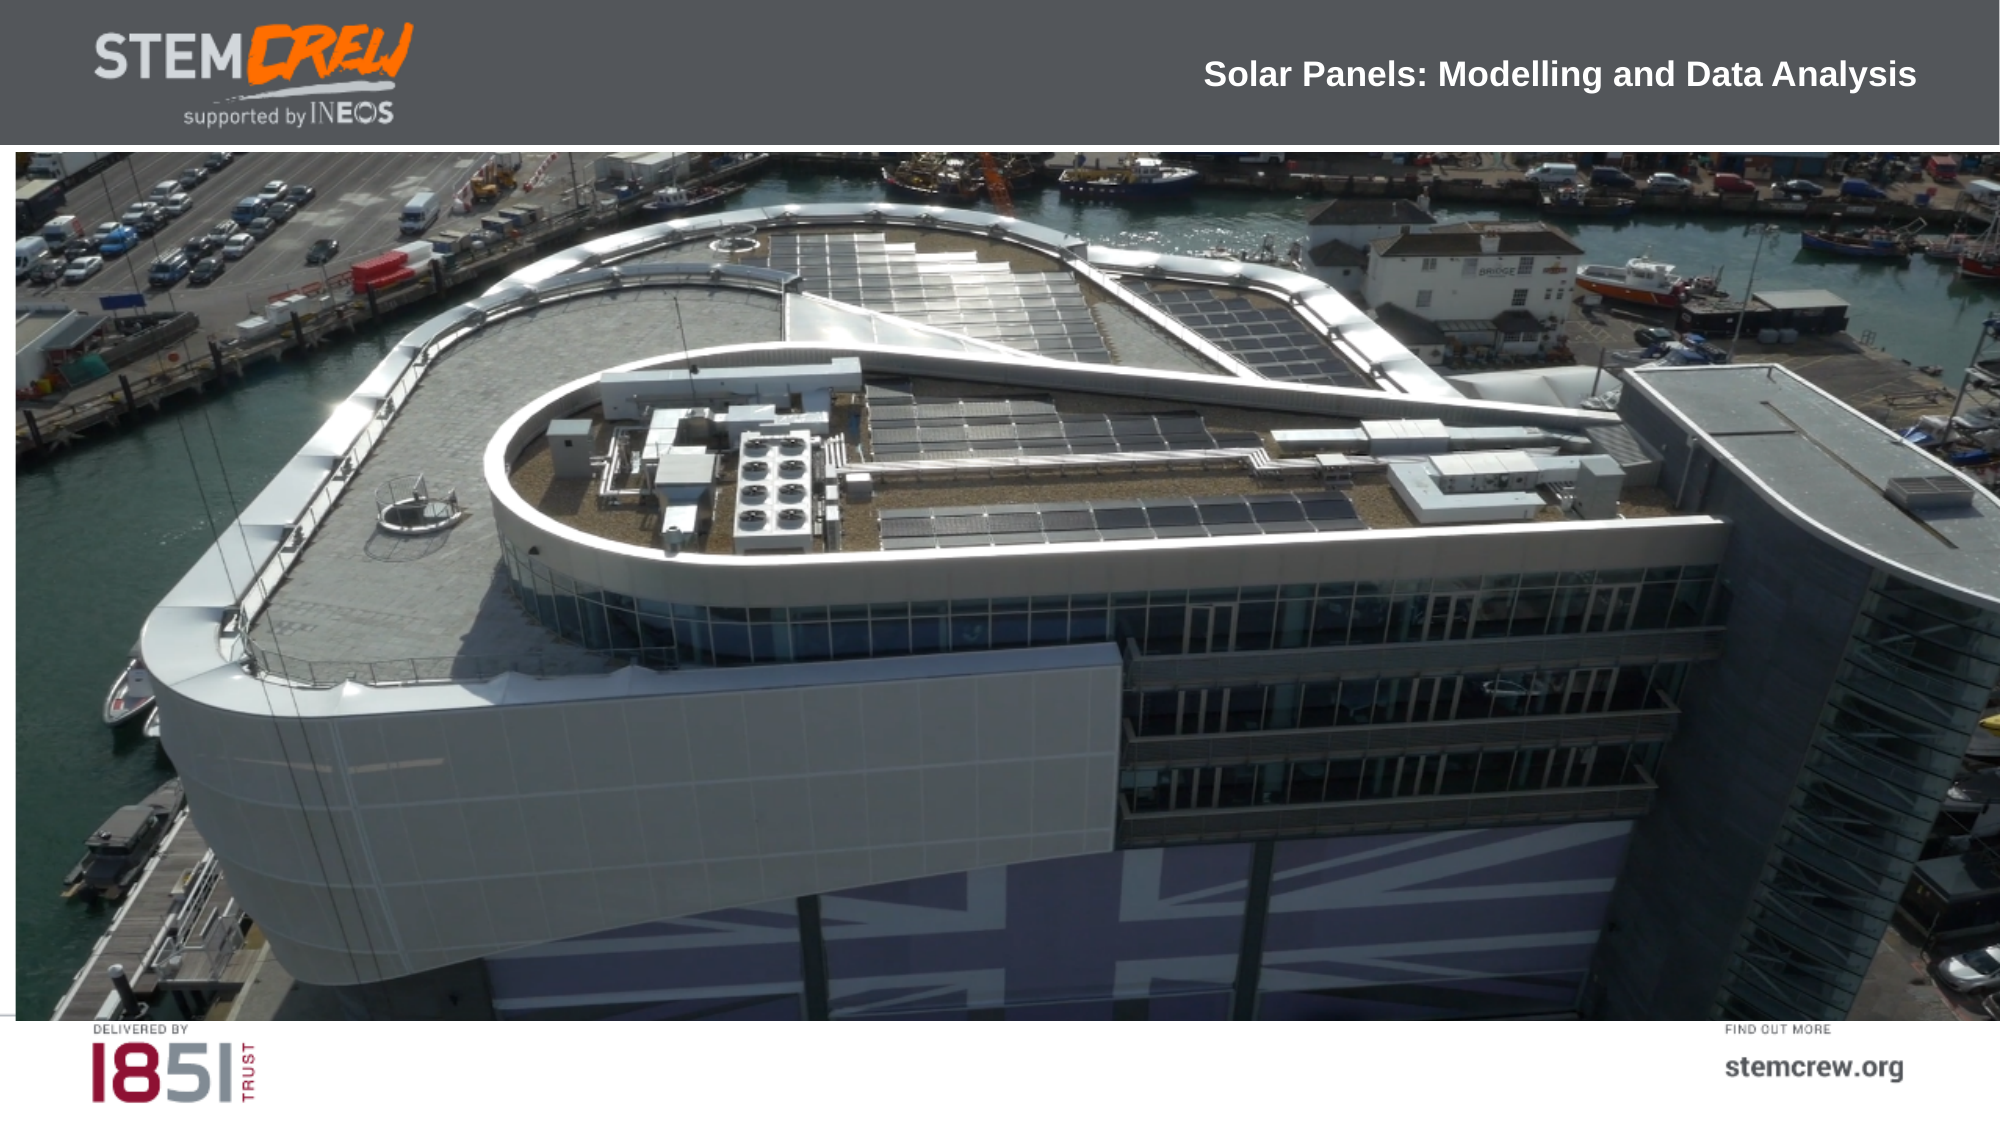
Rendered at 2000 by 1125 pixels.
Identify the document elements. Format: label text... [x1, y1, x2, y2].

picture [0, 0, 2000, 145]
picture [0, 152, 2000, 1125]
text_box Solar Panels: Modelling and Data Analysis [1015, 48, 1928, 94]
